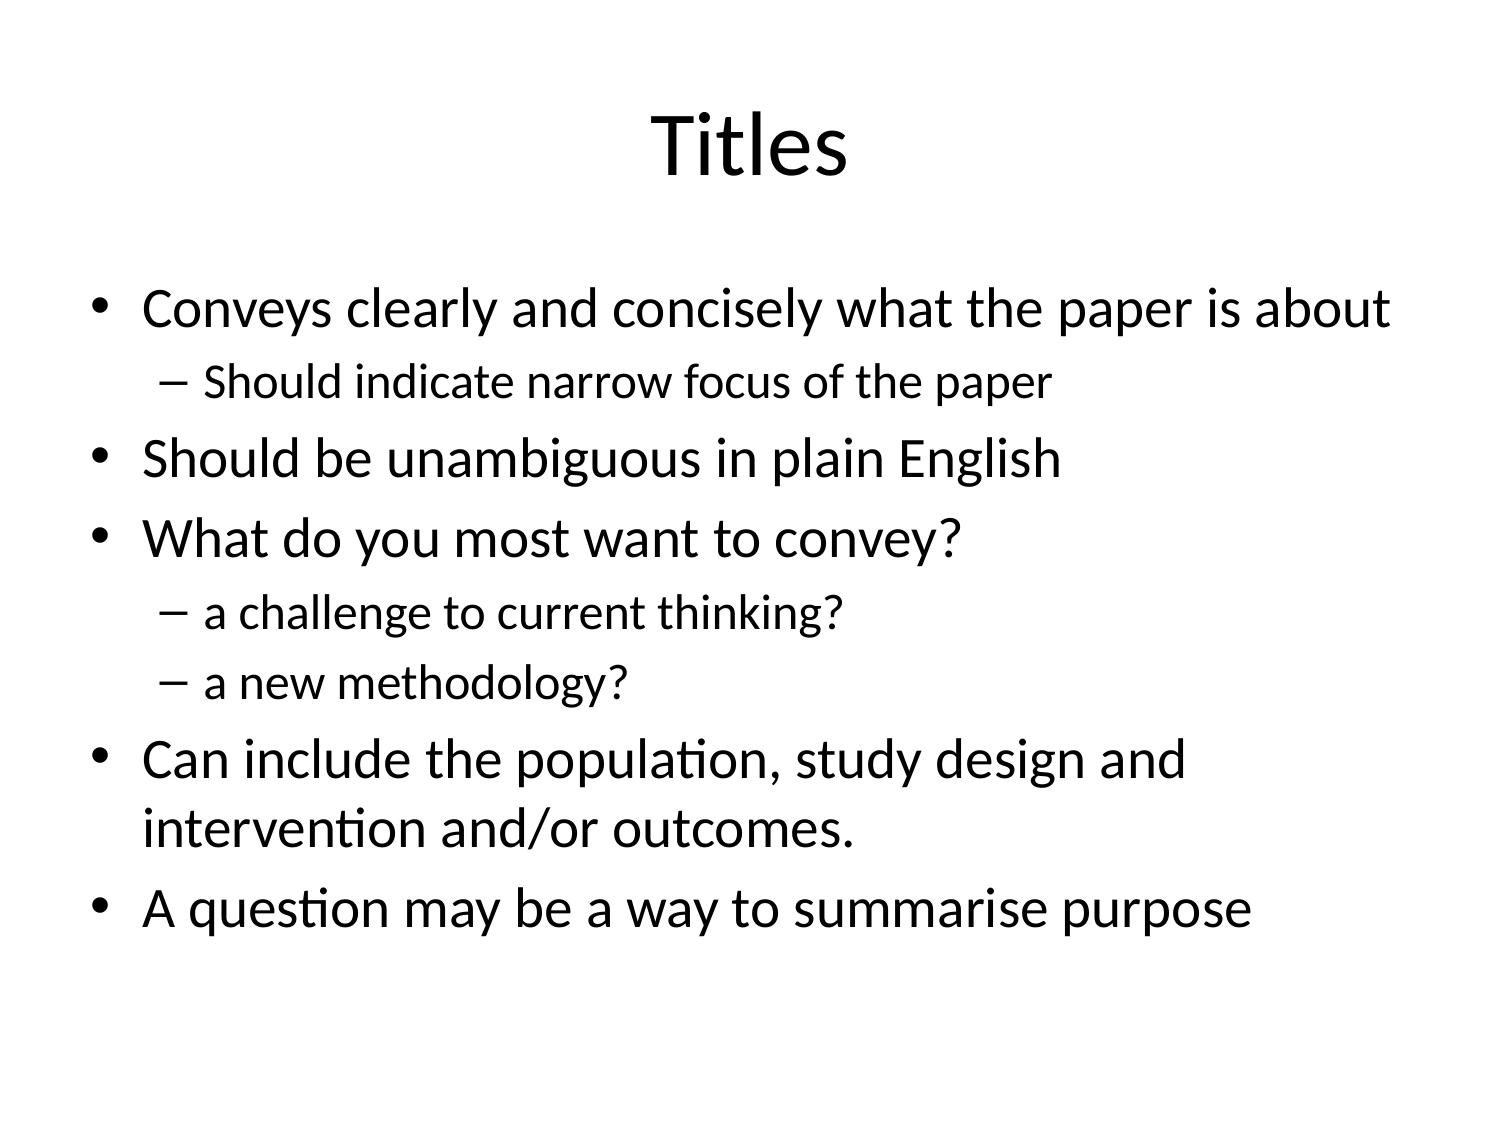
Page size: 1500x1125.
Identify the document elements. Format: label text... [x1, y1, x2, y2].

list Conveys clearly and concisely what the paper is about Should indicate narrow focus of the paper Should be unambiguous in plain English What do you most want to convey? a challenge to current thinking? a new methodology? Can include the population, study design and intervention and/or outcomes. A question may be a way to summarise purpose [75, 262, 1425, 1005]
title Titles [75, 45, 1425, 233]
